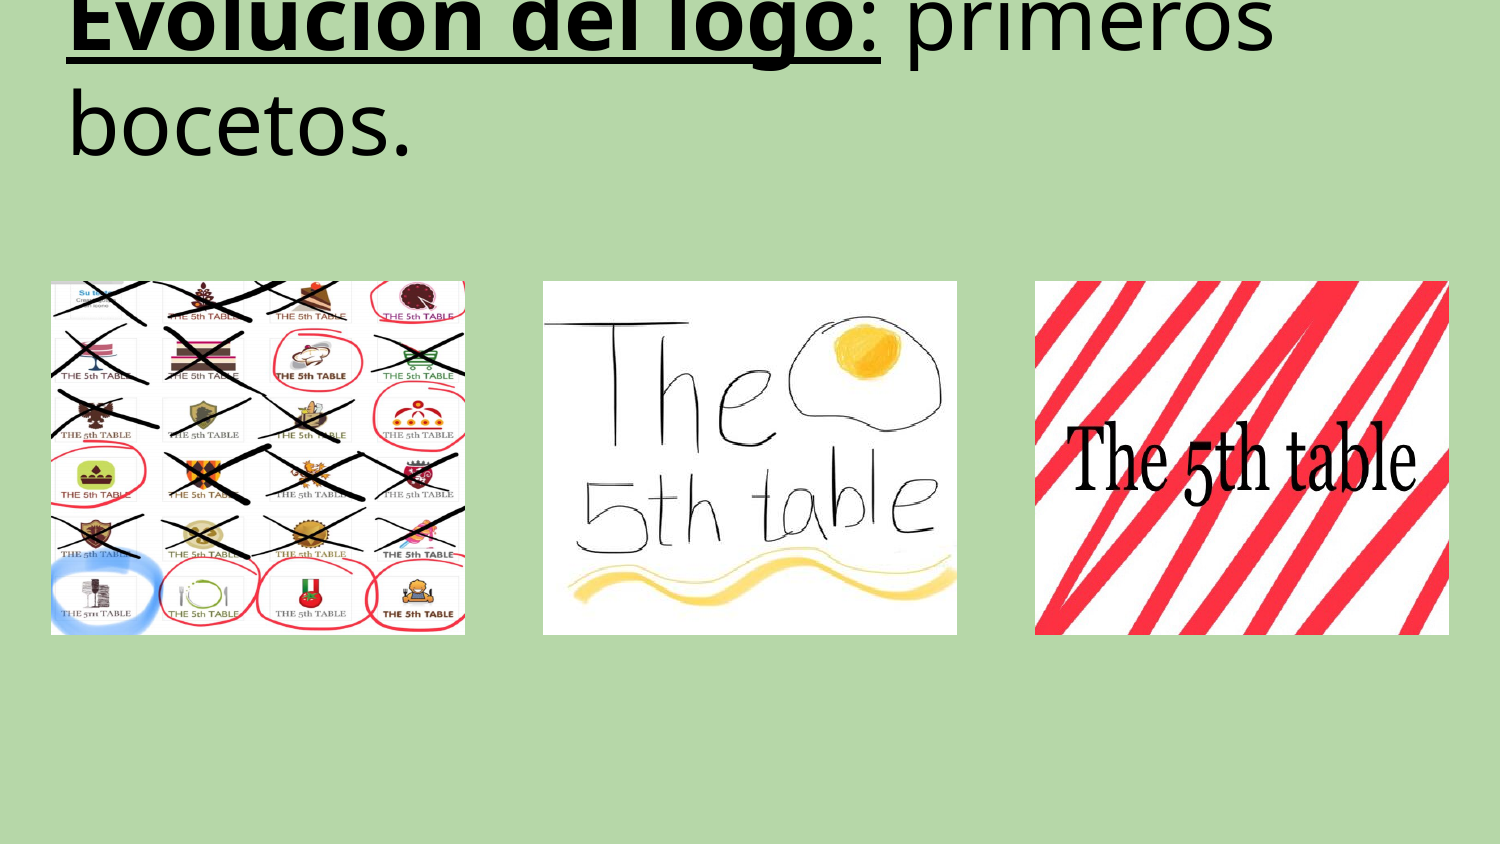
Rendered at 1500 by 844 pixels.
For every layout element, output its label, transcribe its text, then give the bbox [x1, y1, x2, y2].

picture [1034, 281, 1450, 636]
title Evolución del logo: primeros bocetos. [51, 51, 1449, 189]
picture [50, 281, 466, 636]
picture [542, 281, 958, 636]
